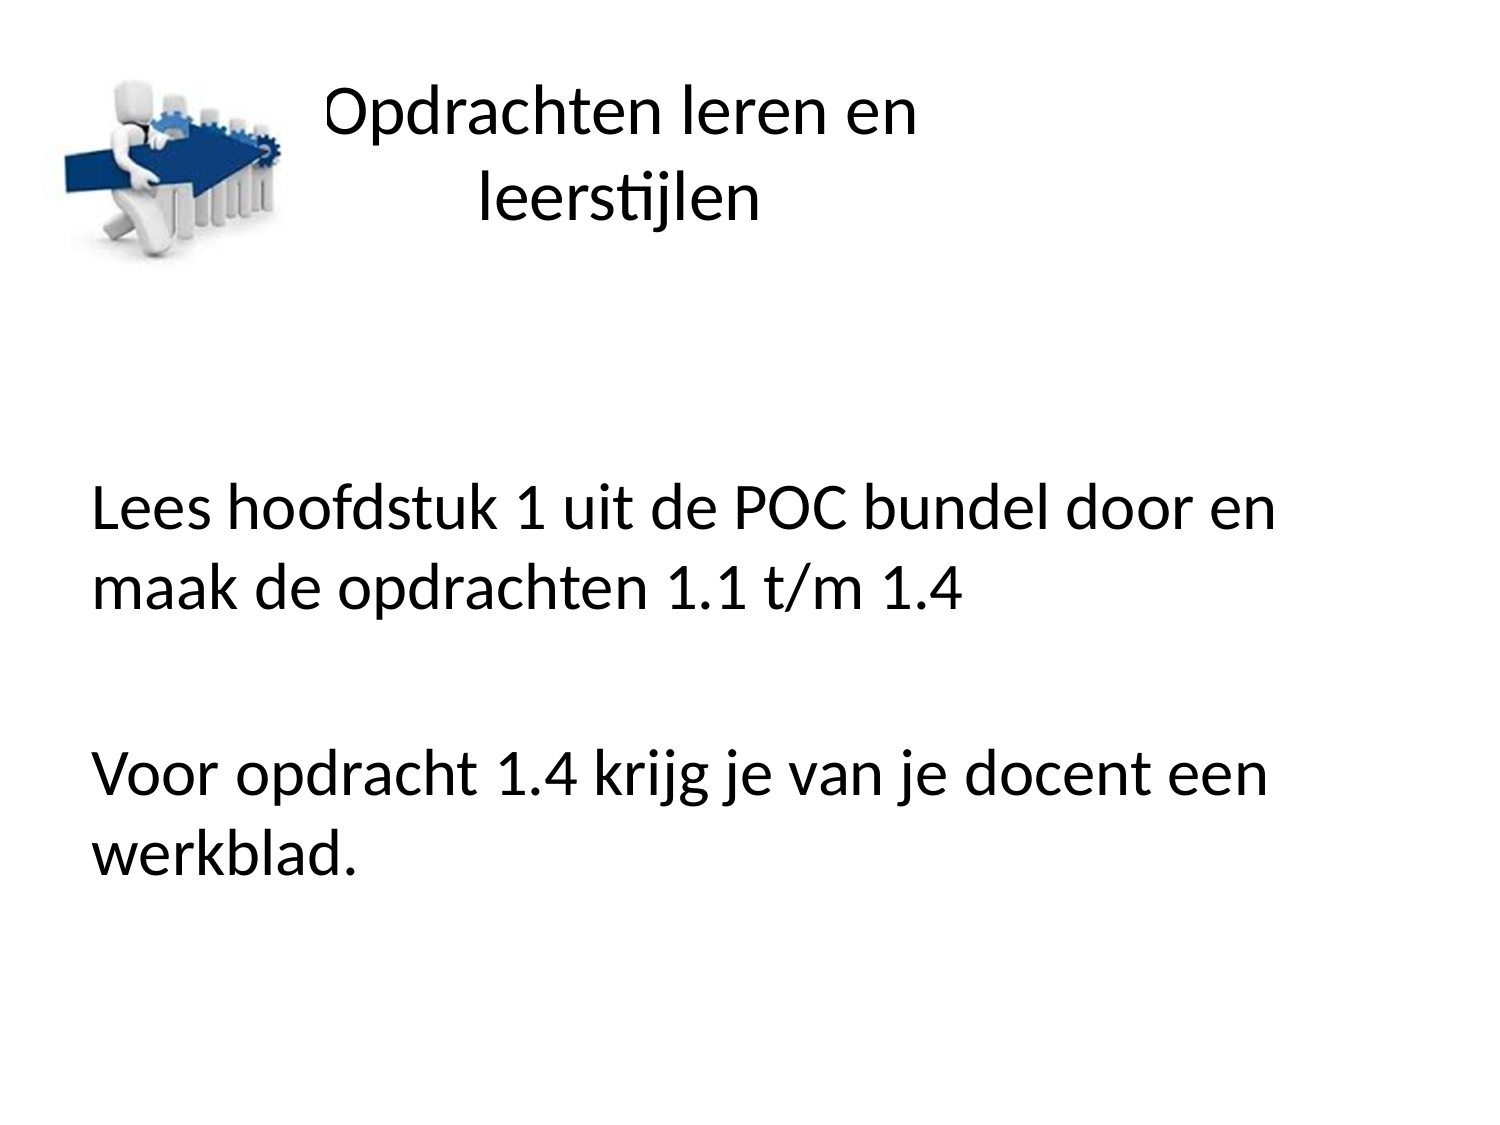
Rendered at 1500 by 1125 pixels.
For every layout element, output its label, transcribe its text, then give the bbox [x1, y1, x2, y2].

title Opdrachten leren en leerstijlen [289, 54, 951, 244]
picture [17, 66, 327, 281]
list Lees hoofdstuk 1 uit de POC bundel door en maak de opdrachten 1.1 t/m 1.4 Voor opdracht 1.4 krijg je van je docent een werkblad. [76, 361, 1425, 1005]
